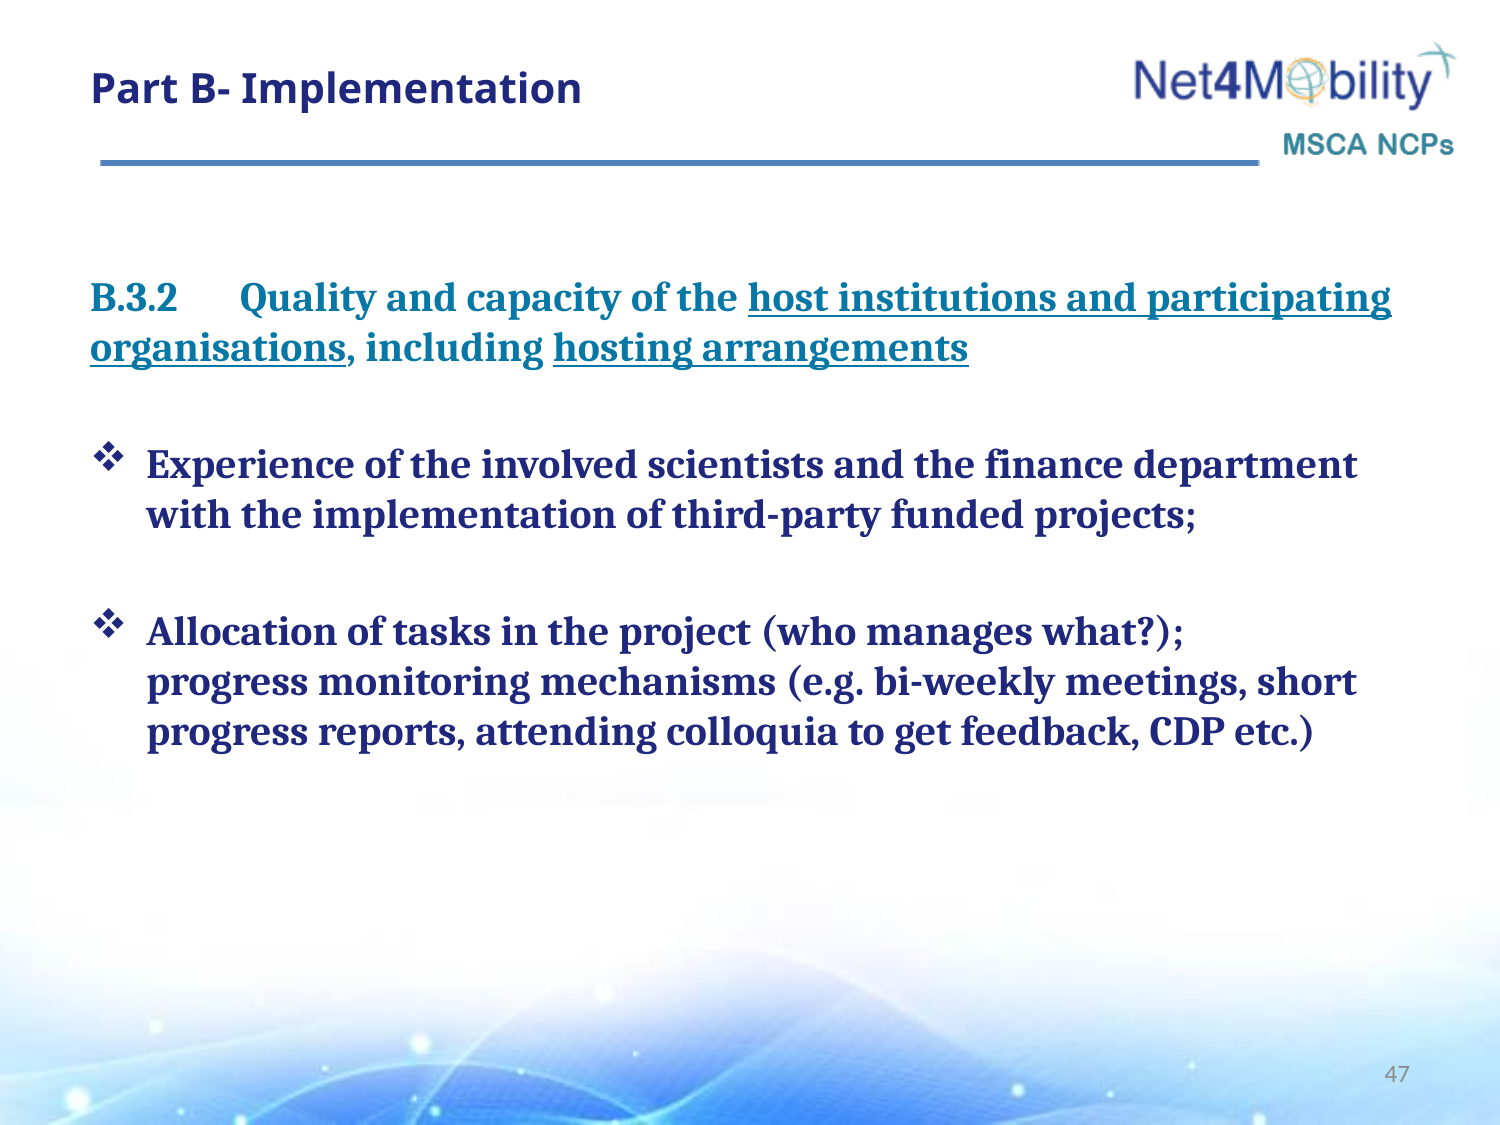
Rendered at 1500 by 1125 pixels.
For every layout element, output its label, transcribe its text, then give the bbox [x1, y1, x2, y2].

title Part B- Implementation [75, 30, 1093, 144]
picture [0, 0, 1500, 1125]
list B.3.2 Quality and capacity of the host institutions and participating organisations, including hosting arrangements Experience of the involved scientists and the finance department with the implementation of third-party funded projects; Allocation of tasks in the project (who manages what?); progress monitoring mechanisms (e.g. bi-weekly meetings, short progress reports, attending colloquia to get feedback, CDP etc.) [75, 262, 1425, 1005]
slide_number 47 [1074, 1042, 1425, 1103]
